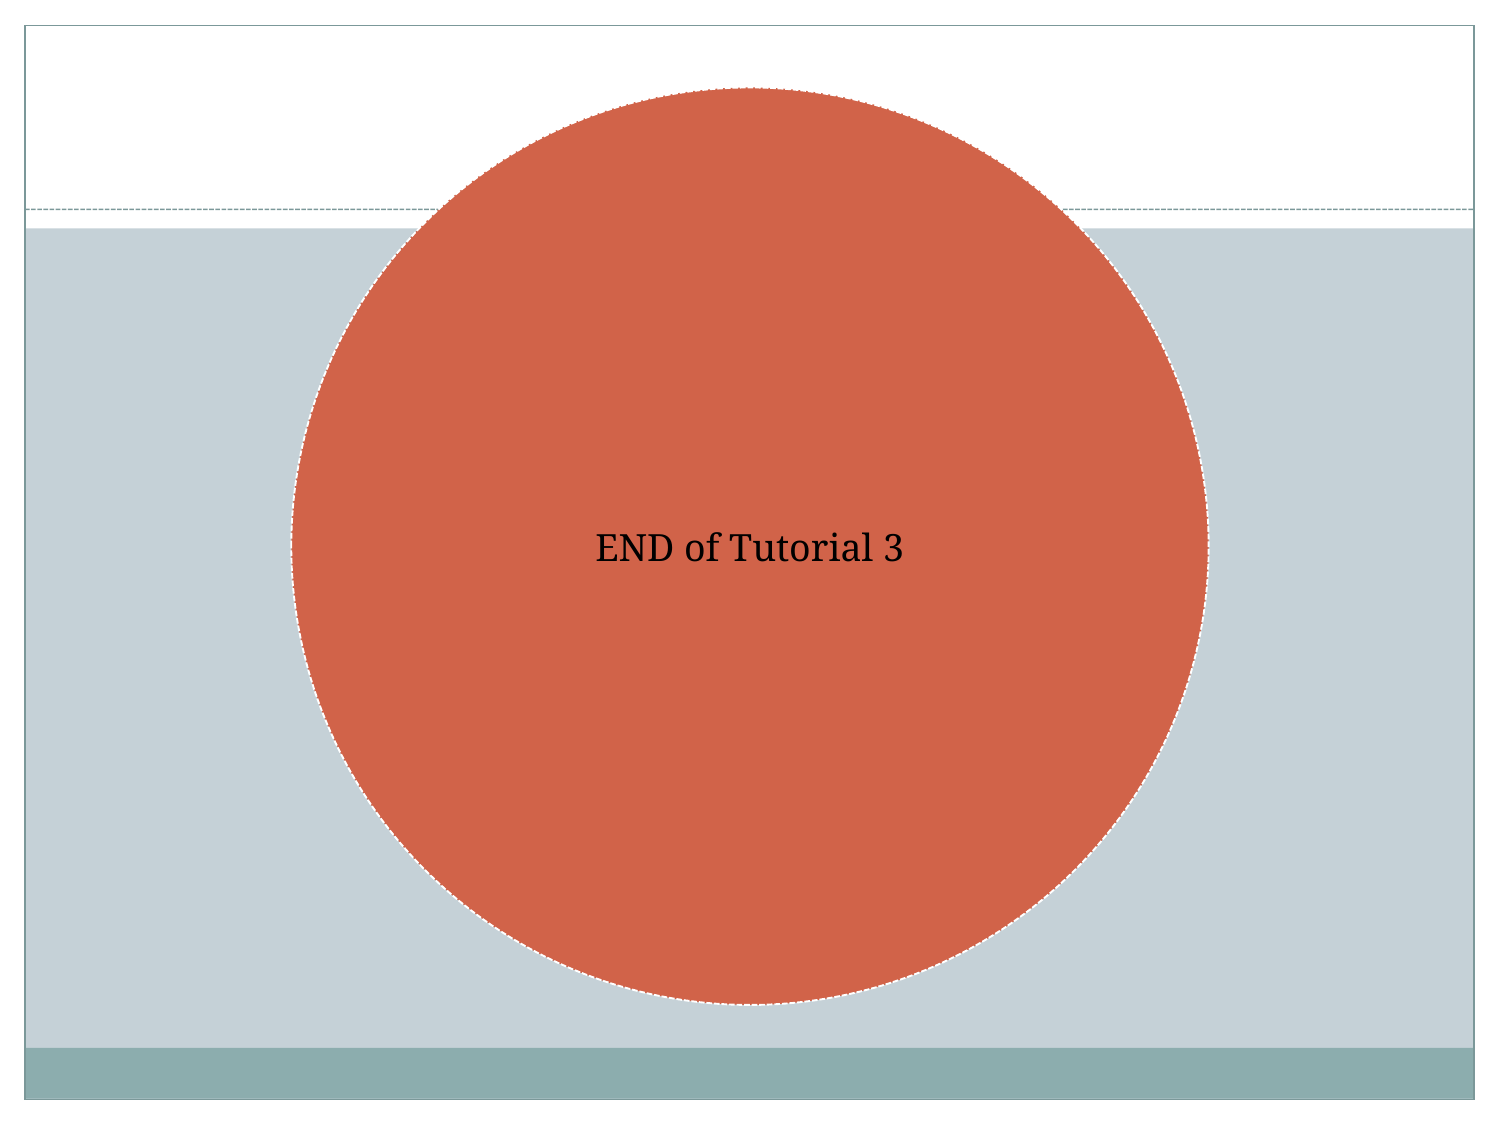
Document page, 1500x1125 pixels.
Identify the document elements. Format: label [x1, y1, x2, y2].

list [74, 87, 1426, 1006]
